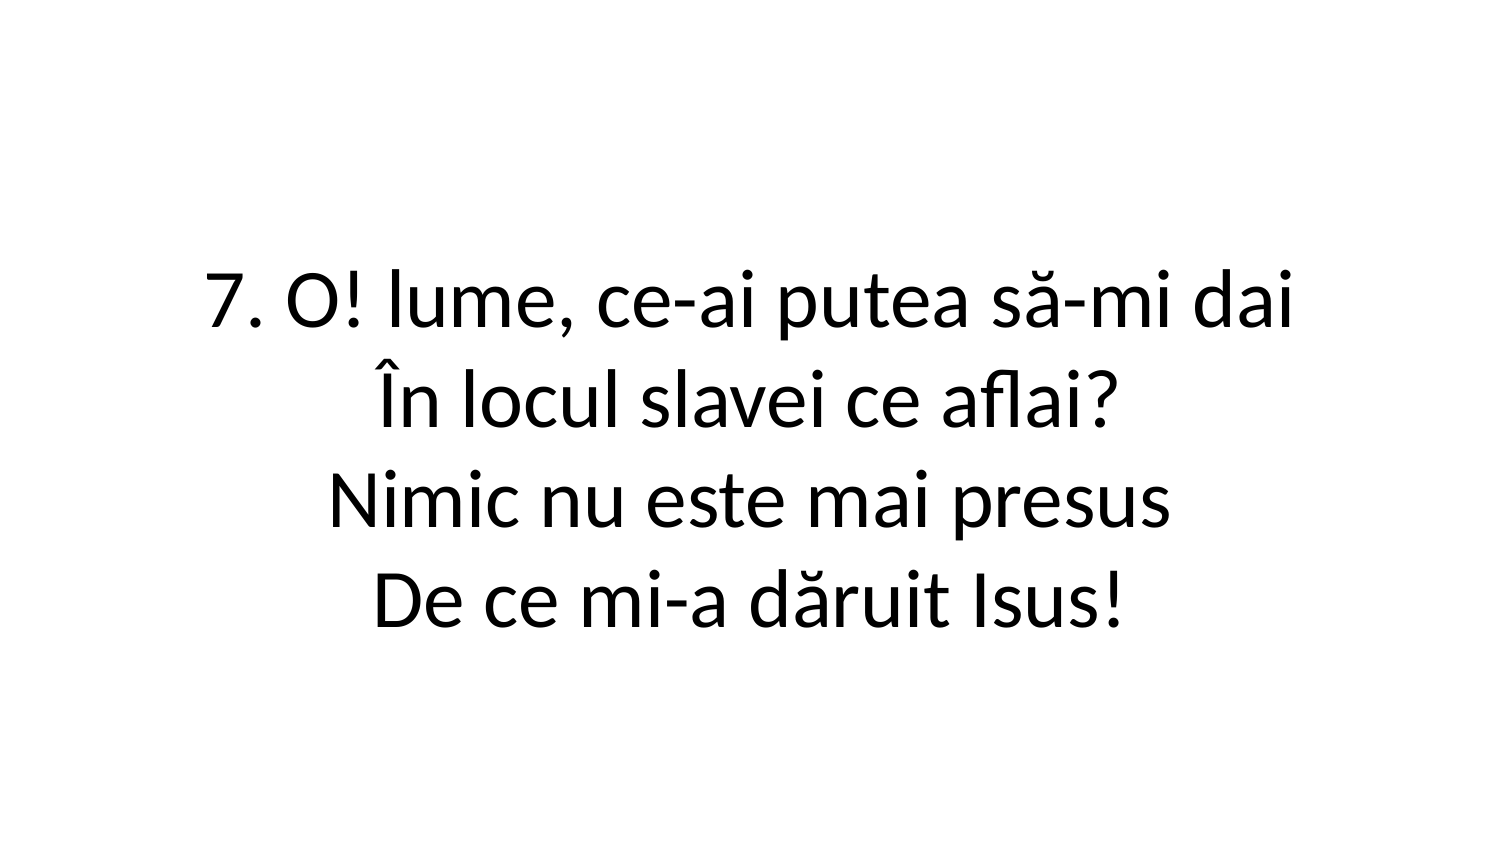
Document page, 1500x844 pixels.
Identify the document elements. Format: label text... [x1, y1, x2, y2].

text_box 7. O! lume, ce-ai putea să-mi dai În locul slavei ce aflai? Nimic nu este mai presus De ce mi-a dăruit Isus! [188, 192, 1312, 652]
